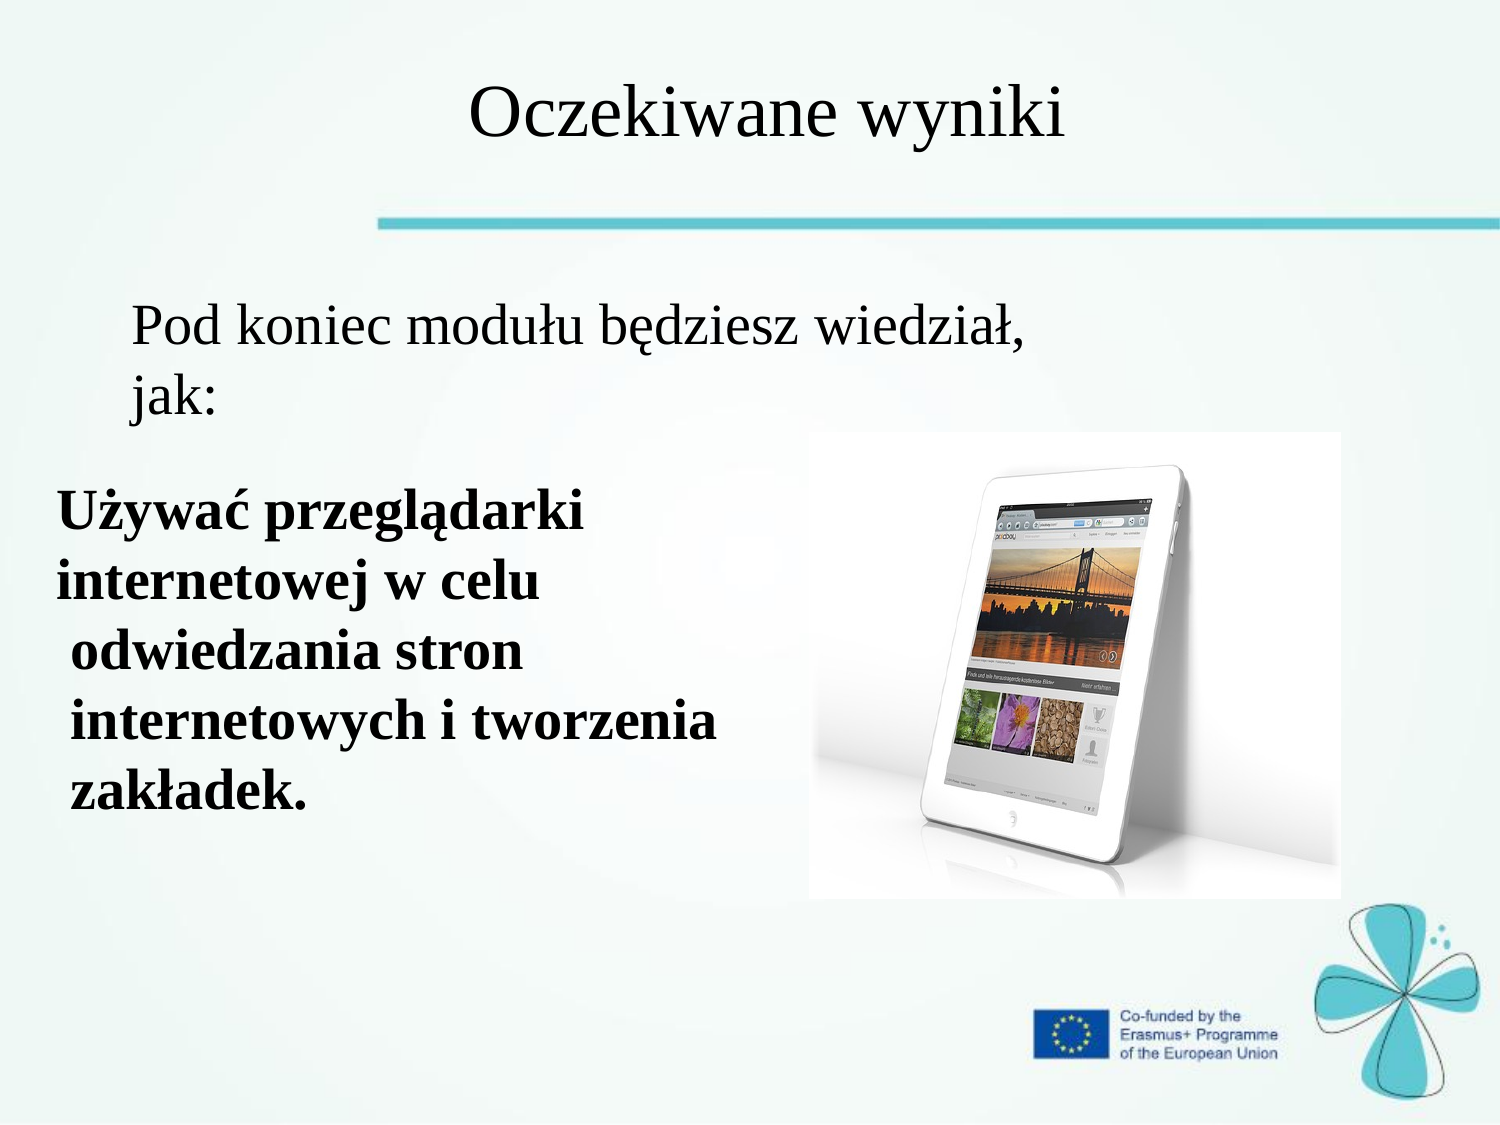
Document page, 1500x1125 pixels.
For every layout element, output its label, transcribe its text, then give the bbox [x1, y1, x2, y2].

text_box Oczekiwane wyniki [218, 54, 1317, 185]
text_box Pod koniec modułu będziesz wiedział, jak: Używać przeglądarki internetowej w celu odwiedzania stron internetowych i tworzenia zakładek. [41, 278, 1481, 1044]
picture [0, 0, 1500, 1125]
